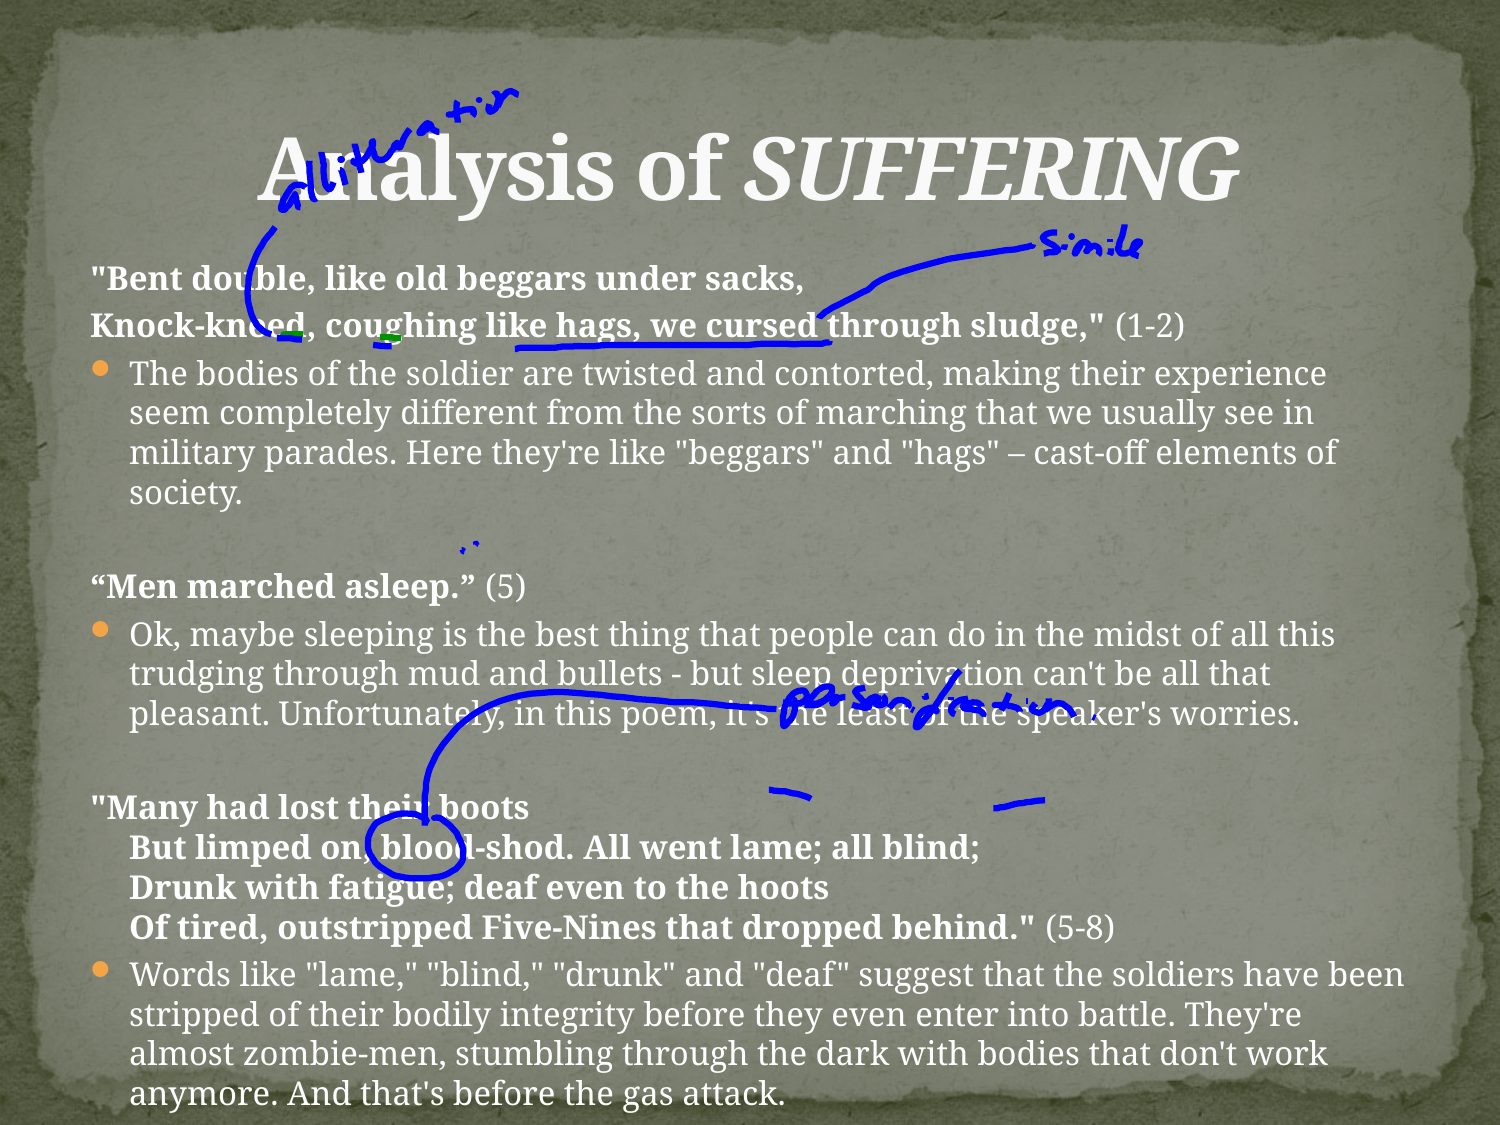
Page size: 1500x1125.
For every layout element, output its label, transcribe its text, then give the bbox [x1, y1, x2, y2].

list "Bent double, like old beggars under sacks, Knock-kneed, coughing like hags, we cursed through sludge," (1-2) The bodies of the soldier are twisted and contorted, making their experience seem completely different from the sorts of marching that we usually see in military parades. Here they're like "beggars" and "hags" – cast-off elements of society. “Men marched asleep.” (5) Ok, maybe sleeping is the best thing that people can do in the midst of all this trudging through mud and bullets - but sleep deprivation can't be all that pleasant. Unfortunately, in this poem, it's the least of the speaker's worries. "Many had lost their boots But limped on, blood-shod. All went lame; all blind; Drunk with fatigue; deaf even to the hoots Of tired, outstripped Five-Nines that dropped behind." (5-8) Words like "lame," "blind," "drunk" and "deaf" suggest that the soldiers have been stripped of their bodily integrity before they even enter into battle. They're almost zombie-men, stumbling through the dark with bodies that don't work anymore. And that's before the gas attack. [74, 249, 1426, 1125]
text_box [249, 93, 1139, 878]
title Analysis of SUFFERING [74, 24, 1425, 225]
